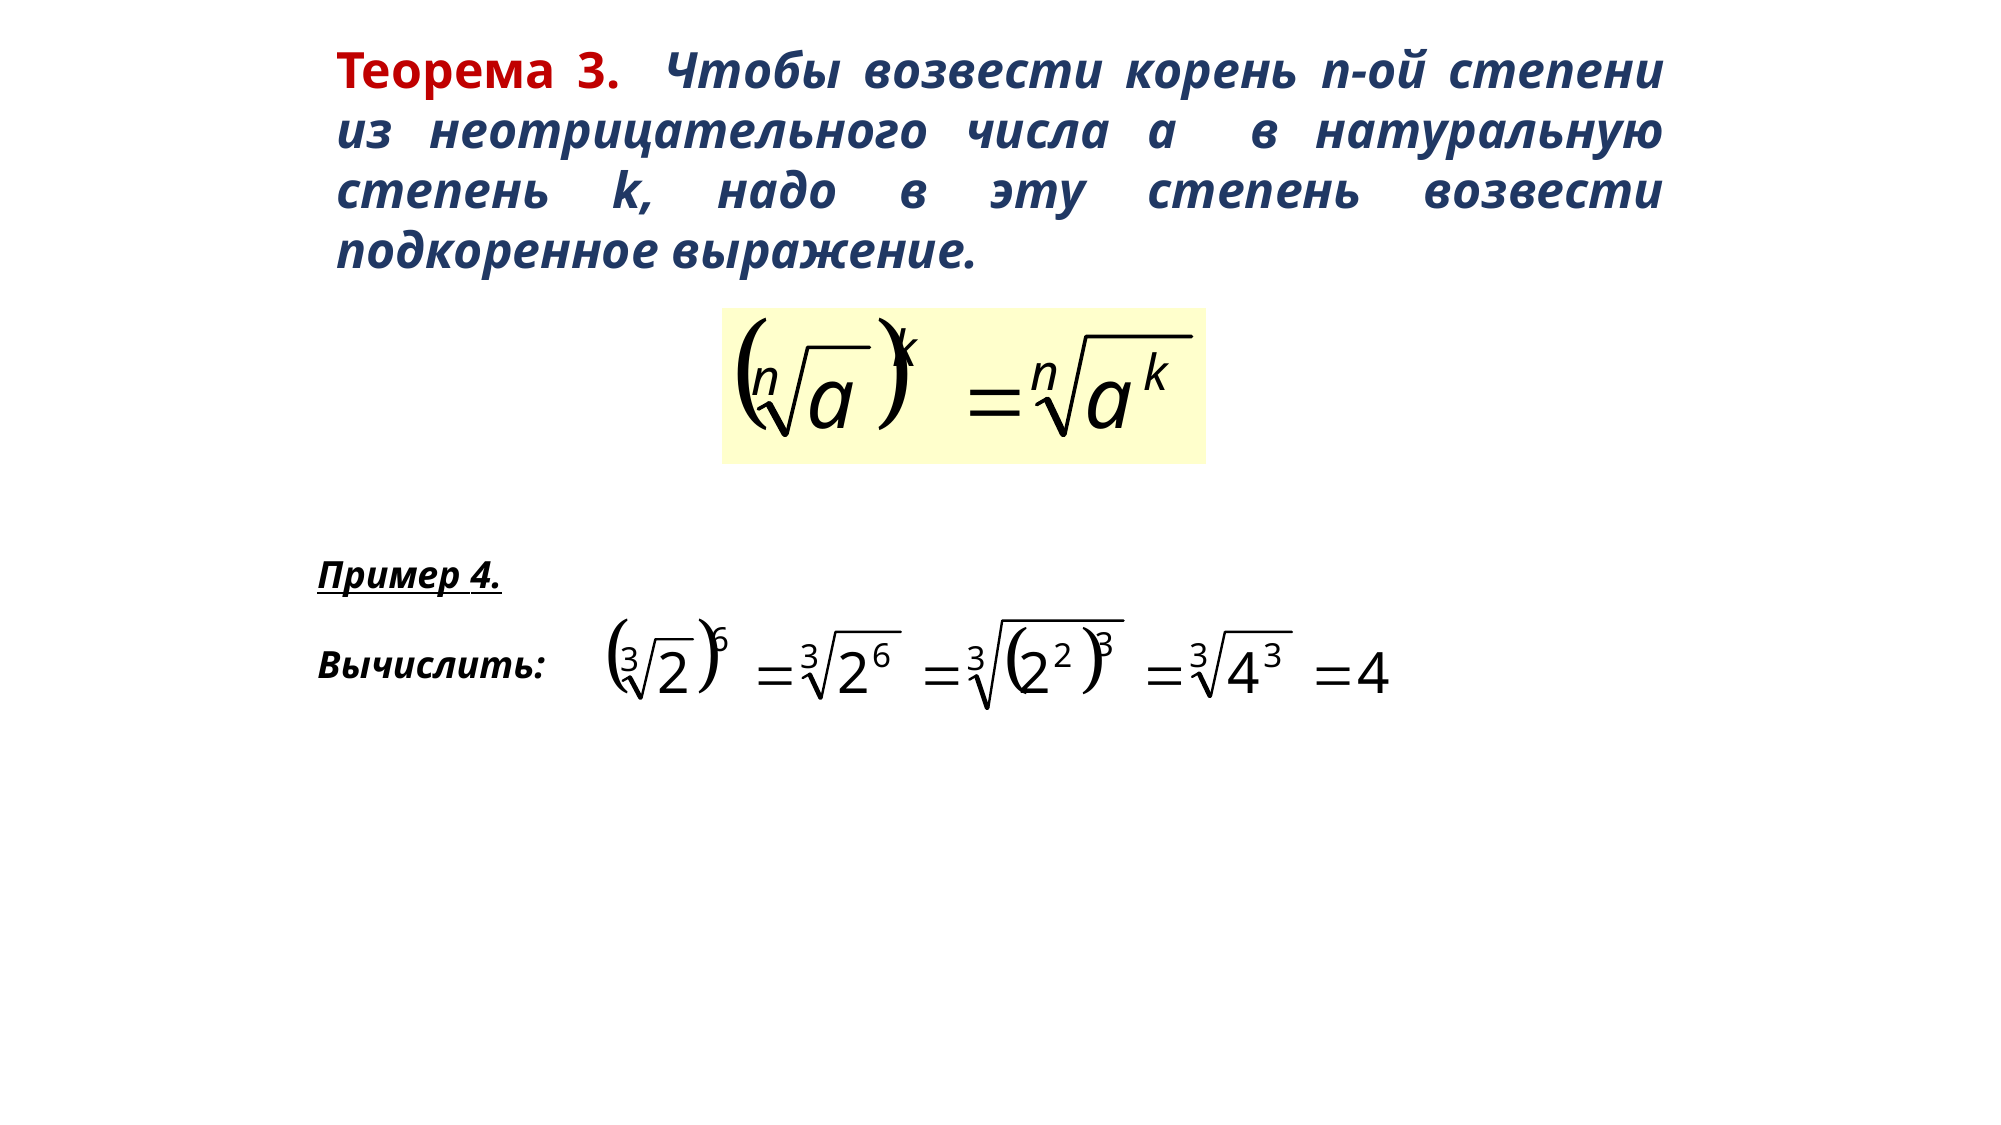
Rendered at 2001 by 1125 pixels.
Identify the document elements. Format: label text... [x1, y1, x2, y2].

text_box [598, 608, 1403, 722]
text_box Теорема 3. Чтобы возвести корень n-ой степени из неотрицательного числа a в натуральную степень k, надо в эту степень возвести подкоренное выражение. [321, 31, 1680, 286]
text_box Пример 4. Вычислить: [302, 543, 561, 694]
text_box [722, 307, 1206, 464]
